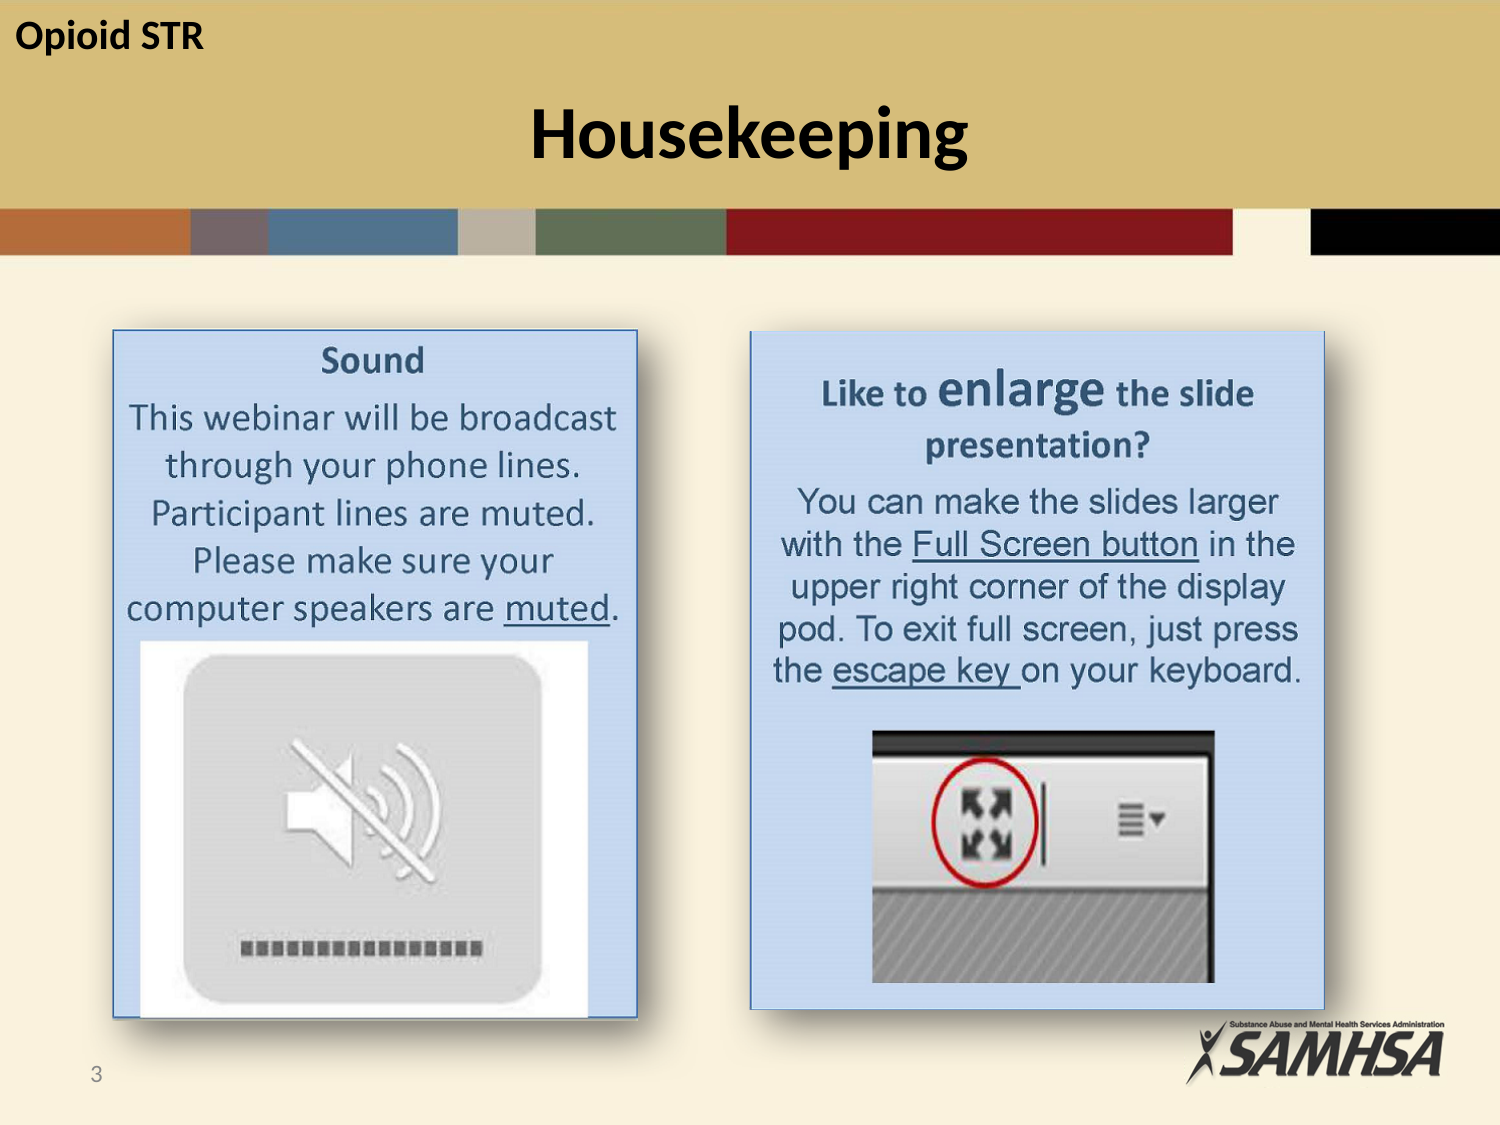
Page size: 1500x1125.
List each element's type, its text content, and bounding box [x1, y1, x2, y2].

slide_number 3 [75, 1042, 425, 1103]
title Housekeeping [74, 44, 1426, 213]
picture [0, 0, 1500, 1125]
